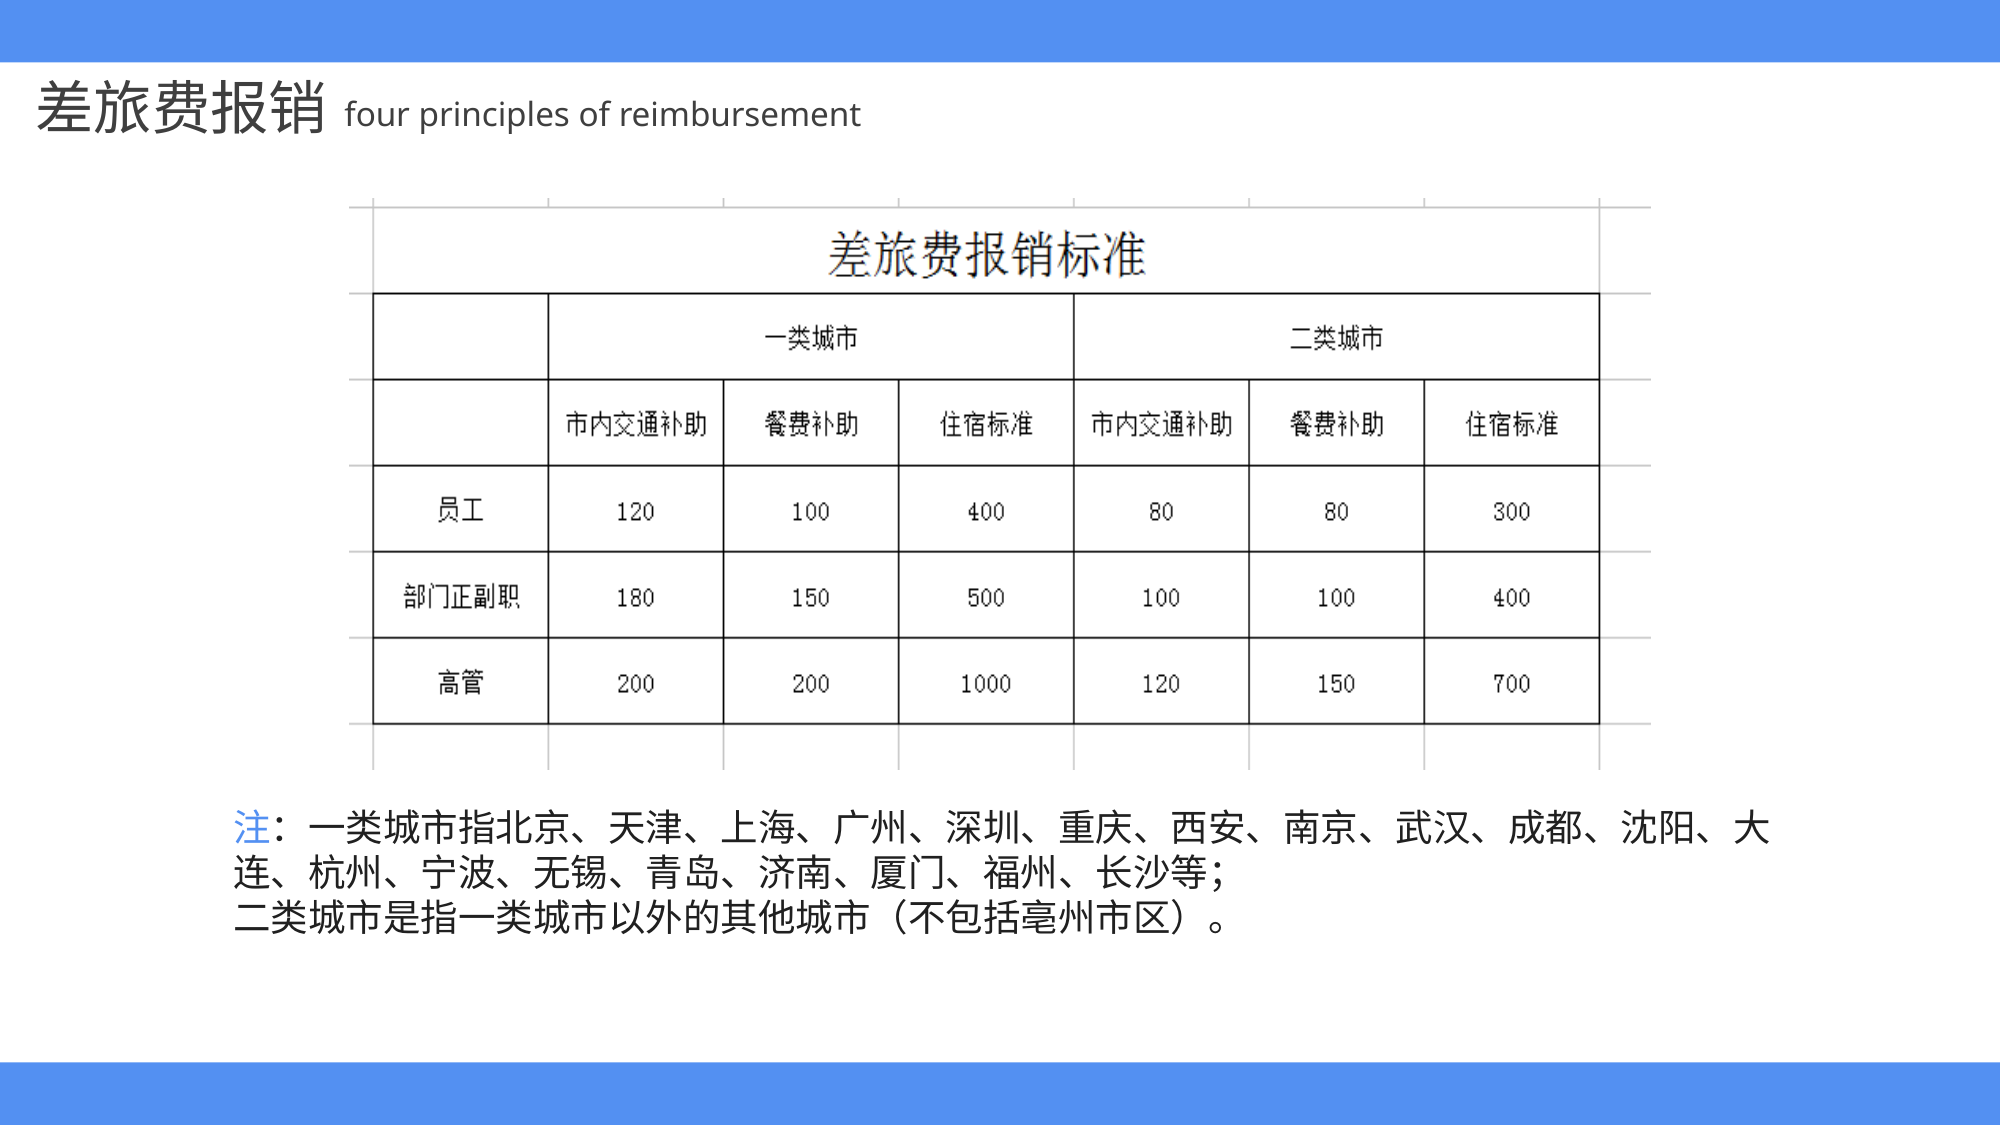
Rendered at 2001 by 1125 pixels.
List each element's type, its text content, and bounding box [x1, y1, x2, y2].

text_box 注：一类城市指北京、天津、上海、广州、深圳、重庆、西安、南京、武汉、成都、沈阳、大连、杭州、宁波、无锡、青岛、济南、厦门、福州、长沙等； 二类城市是指一类城市以外的其他城市（不包括亳州市区）。 [218, 796, 1822, 992]
picture [349, 198, 1651, 770]
